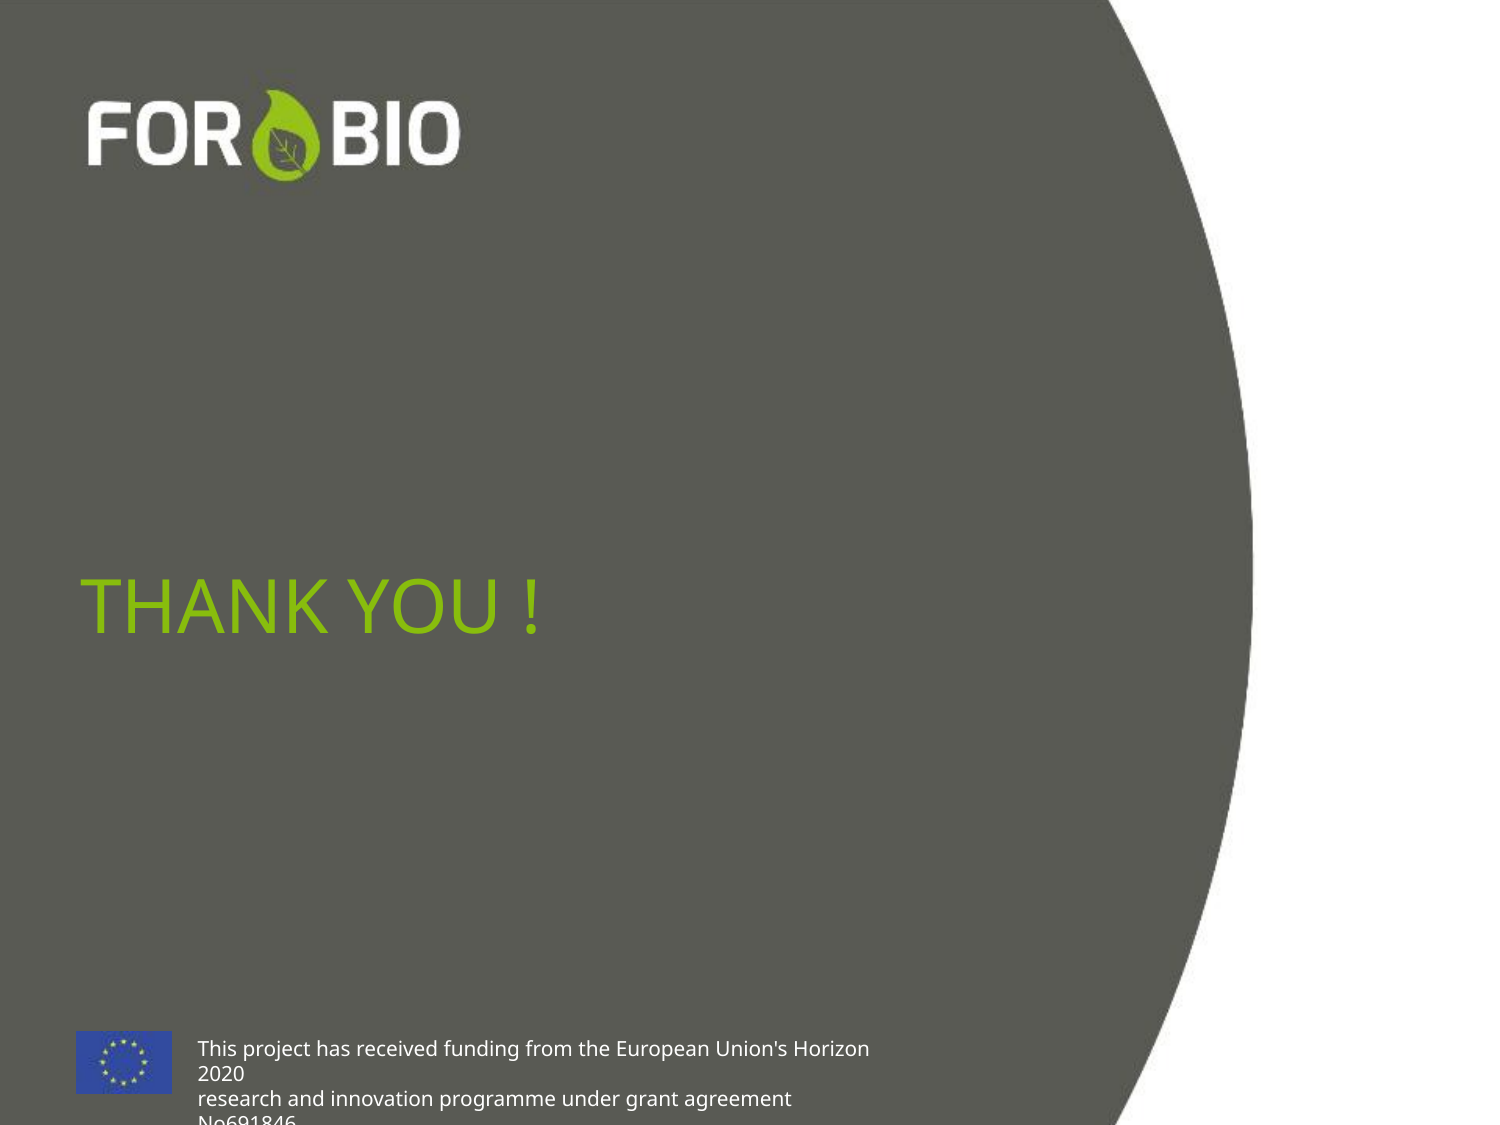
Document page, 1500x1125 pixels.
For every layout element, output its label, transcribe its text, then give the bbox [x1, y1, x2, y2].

picture [240, 1117, 246, 1125]
title THANK YOU ! [64, 550, 1199, 787]
picture [0, 0, 1489, 1125]
